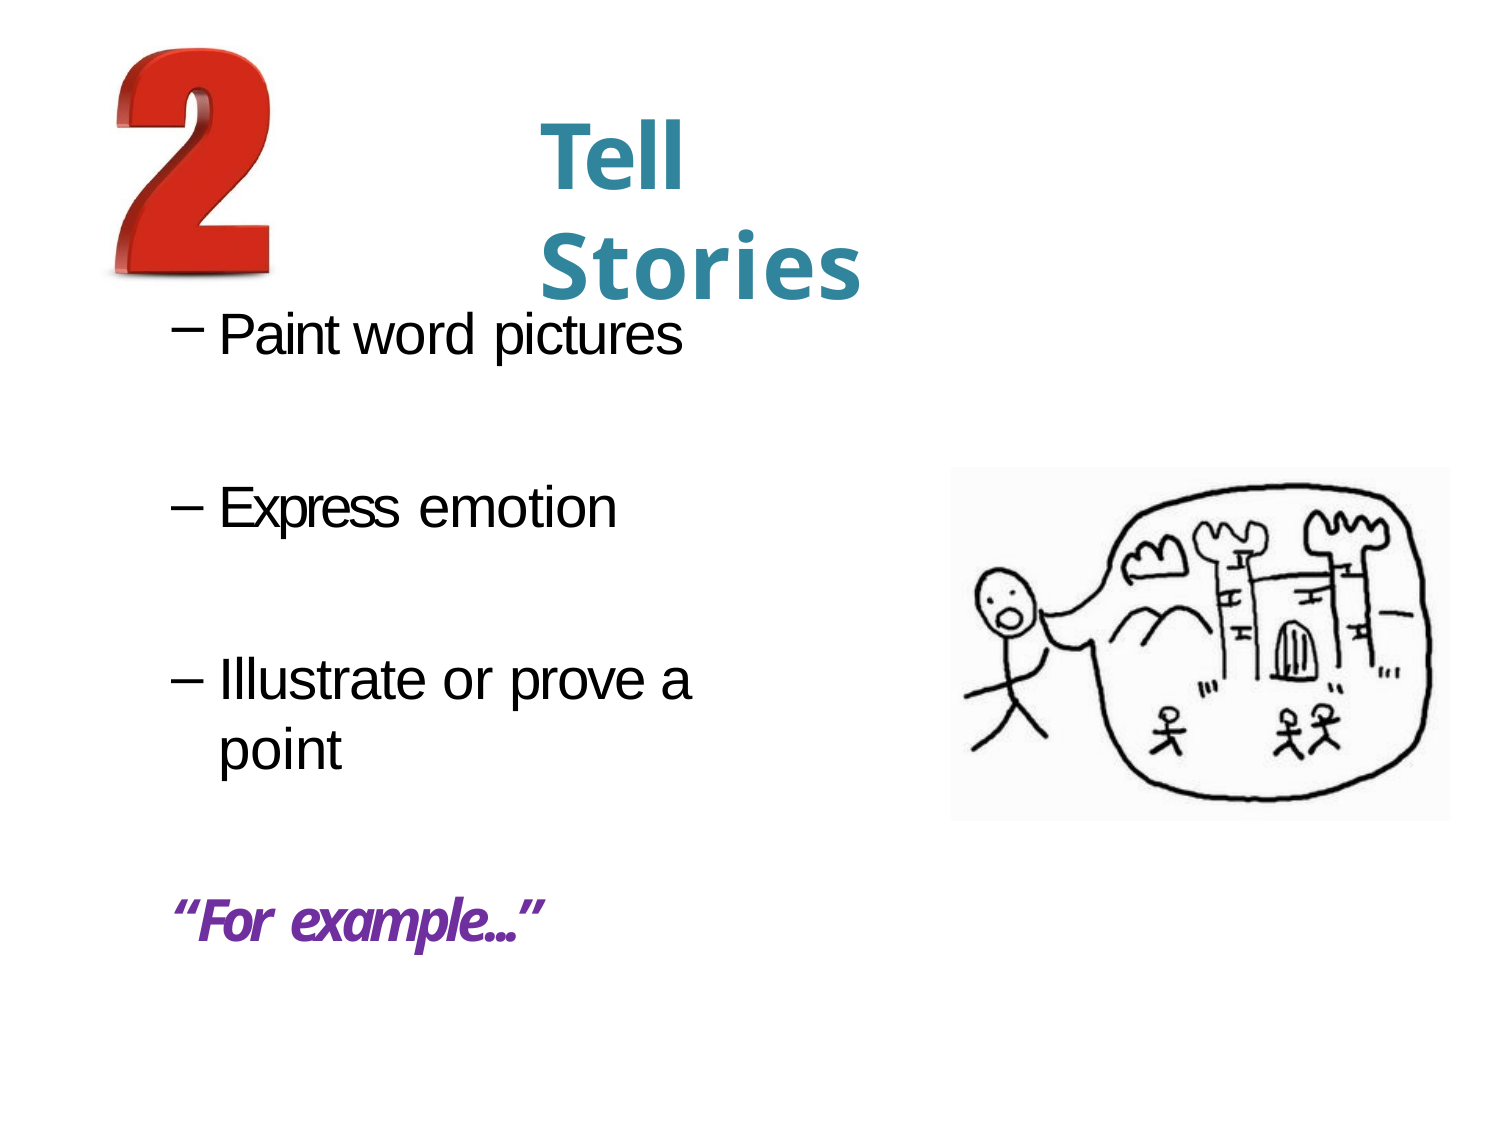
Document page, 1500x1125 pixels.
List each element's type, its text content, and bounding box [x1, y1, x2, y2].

text_box Paint word pictures Express emotion Illustrate or prove a point “For example...” [169, 294, 820, 954]
text_box [950, 467, 1451, 821]
text_box [99, 45, 280, 286]
title Tell Stories [537, 95, 1022, 318]
